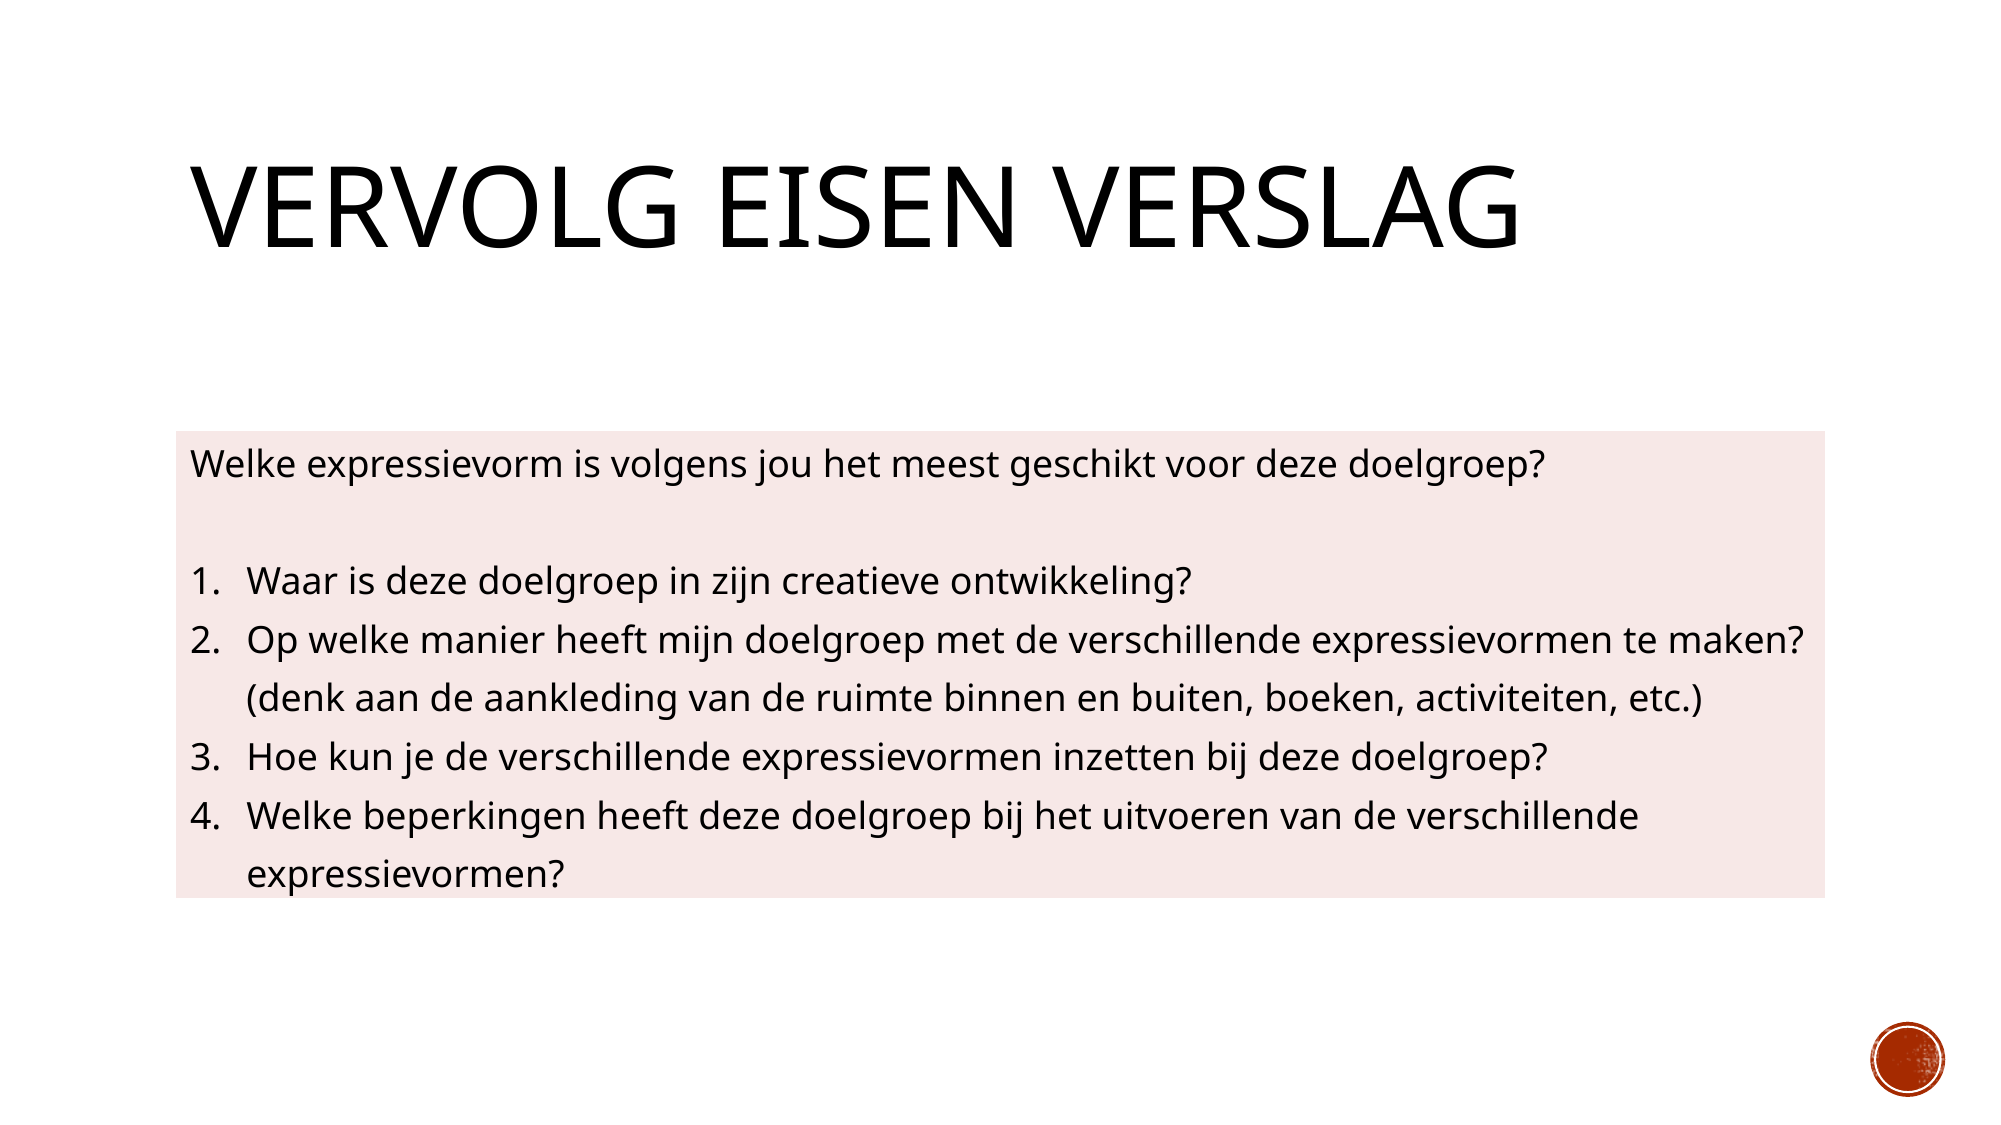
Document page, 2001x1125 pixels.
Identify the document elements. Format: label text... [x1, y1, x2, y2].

title Vervolg eisen verslag [175, 79, 1826, 344]
table_header Welke expressievorm is volgens jou het meest geschikt voor deze doelgroep? Waar is deze doelgroep in zijn creatieve ontwikkeling? Op welke manier heeft mijn doelgroep met de verschillende expressievormen te maken? (denk aan de aankleding van de ruimte binnen en buiten, boeken, activiteiten, etc.) Hoe kun je de verschillende expressievormen inzetten bij deze doelgroep? Welke beperkingen heeft deze doelgroep bij het uitvoeren van de verschillende expressievormen? [176, 431, 1825, 898]
